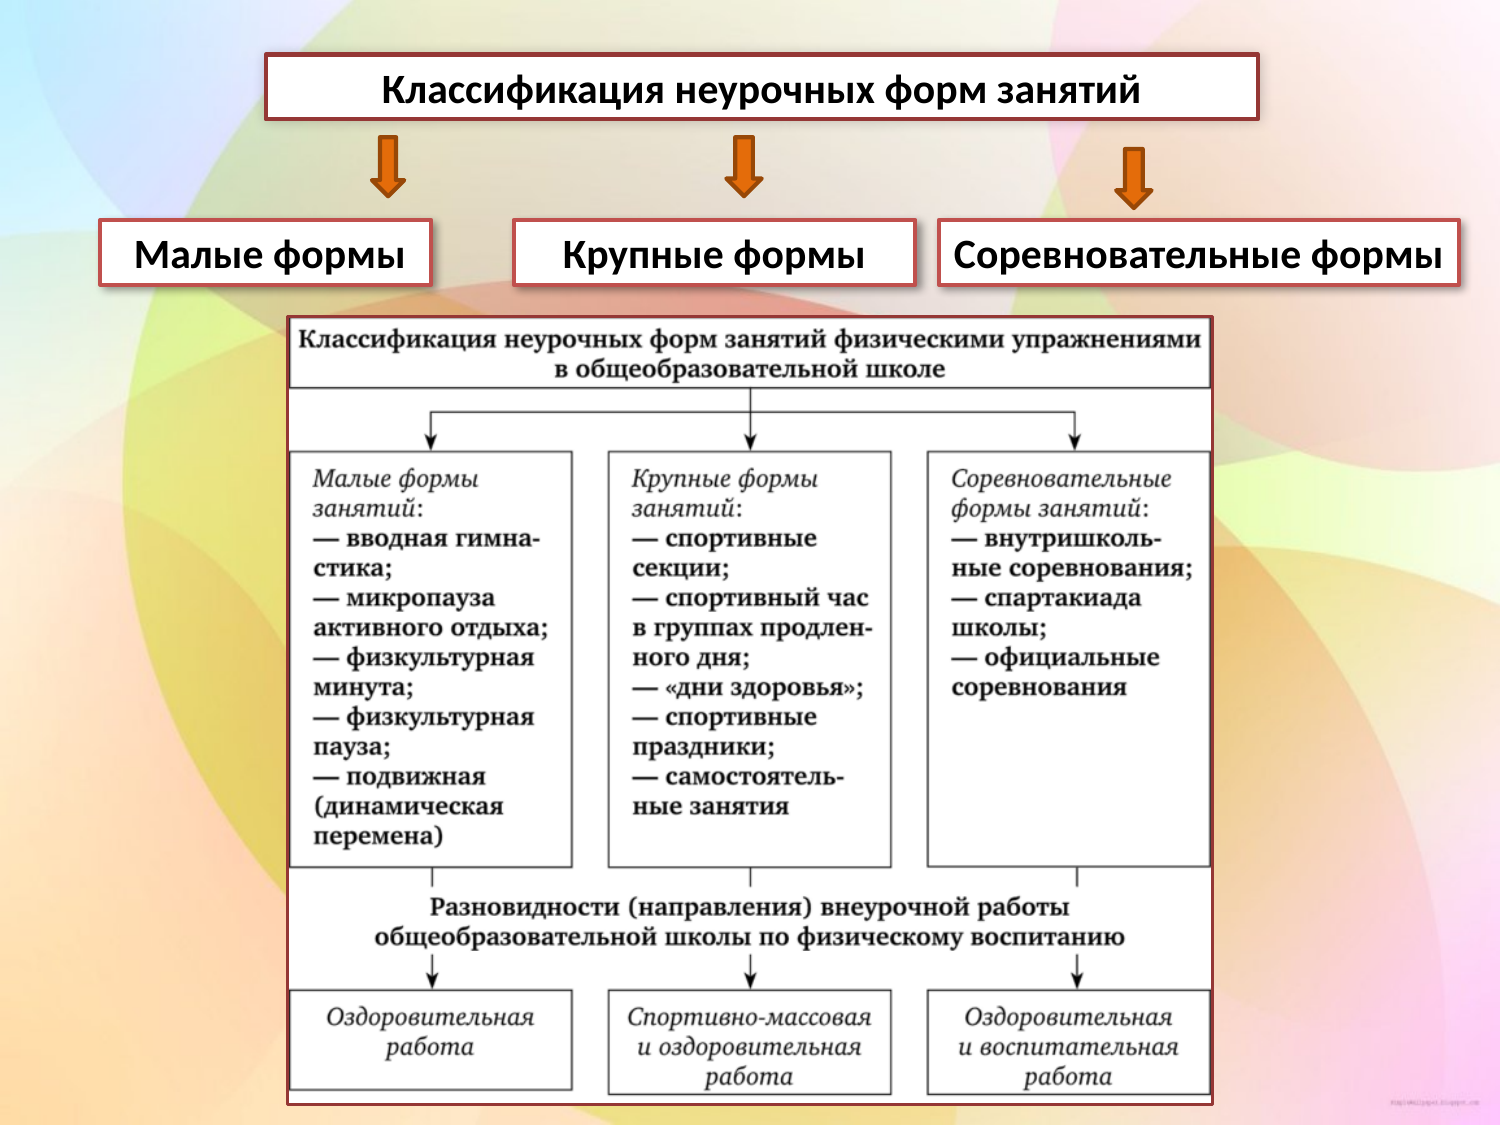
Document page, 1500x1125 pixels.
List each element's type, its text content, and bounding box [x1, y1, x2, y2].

text_box Крупные формы [512, 218, 917, 287]
text_box Малые формы [98, 218, 433, 287]
text_box [724, 135, 764, 199]
text_box Соревновательные формы [937, 218, 1461, 287]
picture [0, 0, 1500, 1125]
text_box [1114, 146, 1154, 211]
text_box Классификация неурочных форм занятий [264, 52, 1260, 121]
text_box [369, 135, 407, 199]
